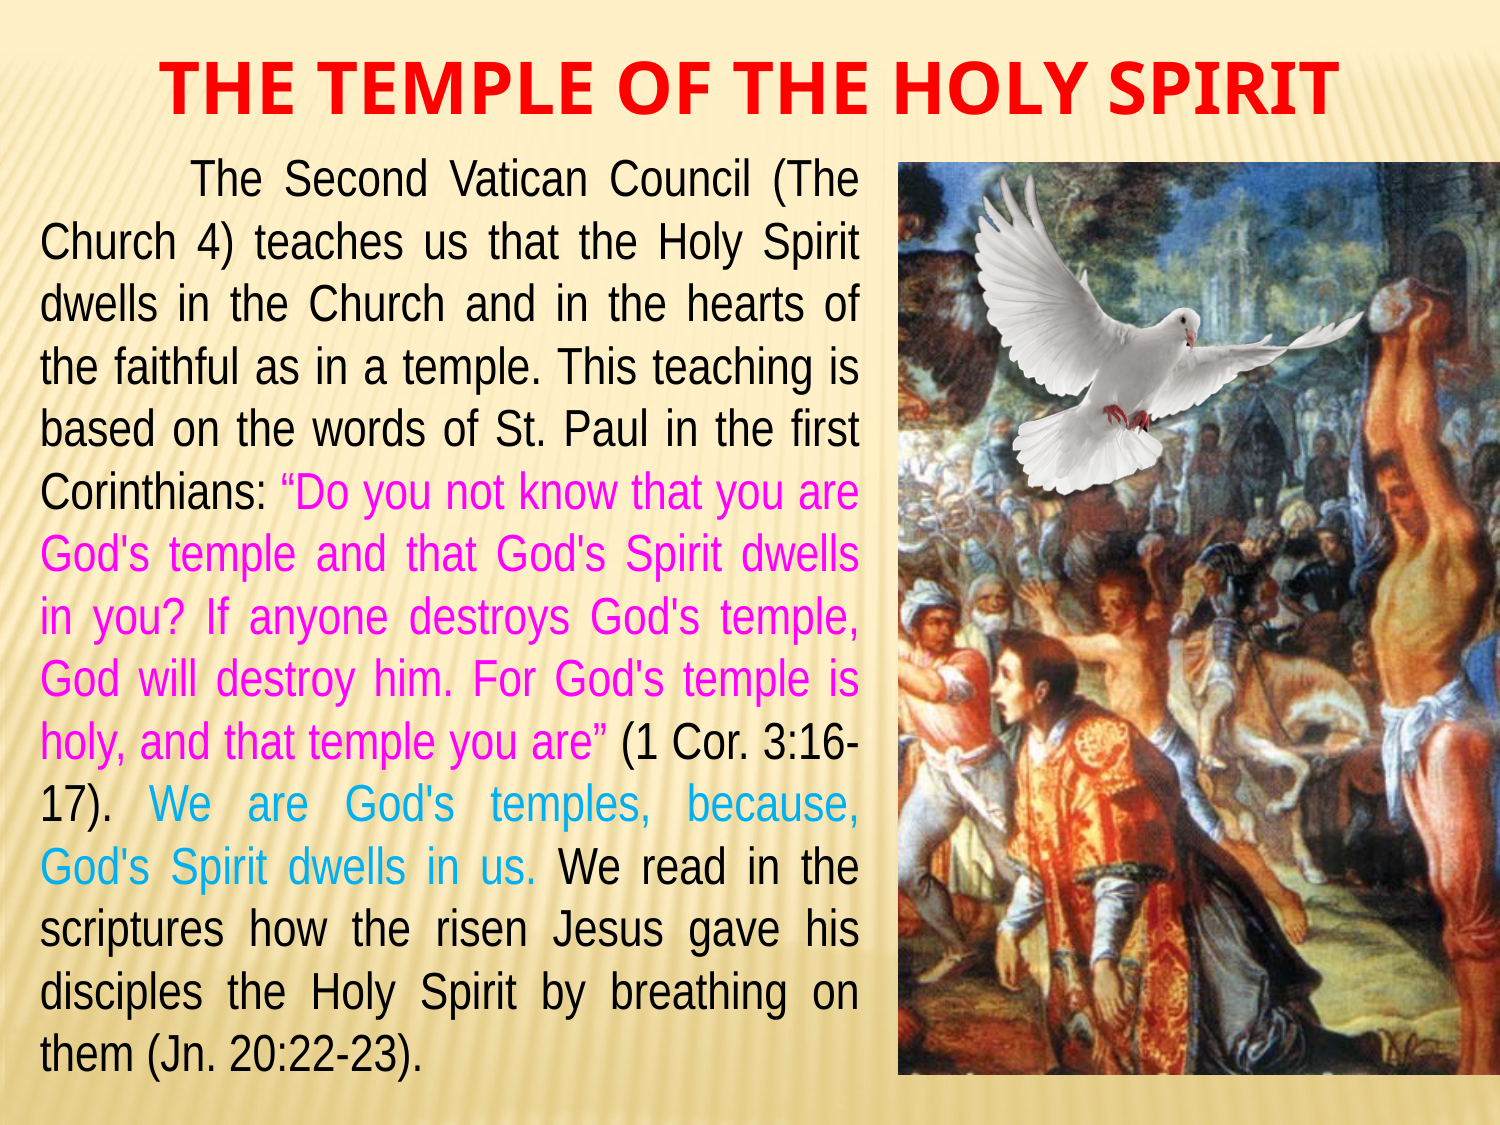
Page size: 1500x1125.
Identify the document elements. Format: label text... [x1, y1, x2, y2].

picture [898, 162, 1500, 1076]
text_box THE TEMPLE OF THE HOLY SPIRIT [0, 33, 1500, 137]
text_box The Second Vatican Council (The Church 4) teaches us that the Holy Spirit dwells in the Church and in the hearts of the faithful as in a temple. This teaching is based on the words of St. Paul in the first Corinthians: “Do you not know that you are God's temple and that God's Spirit dwells in you? If anyone destroys God's temple, God will destroy him. For God's temple is holy, and that temple you are” (1 Cor. 3:16-17). We are God's temples, because, God's Spirit dwells in us. We read in the scriptures how the risen Jesus gave his disciples the Holy Spirit by breathing on them (Jn. 20:22-23). [24, 137, 875, 1090]
